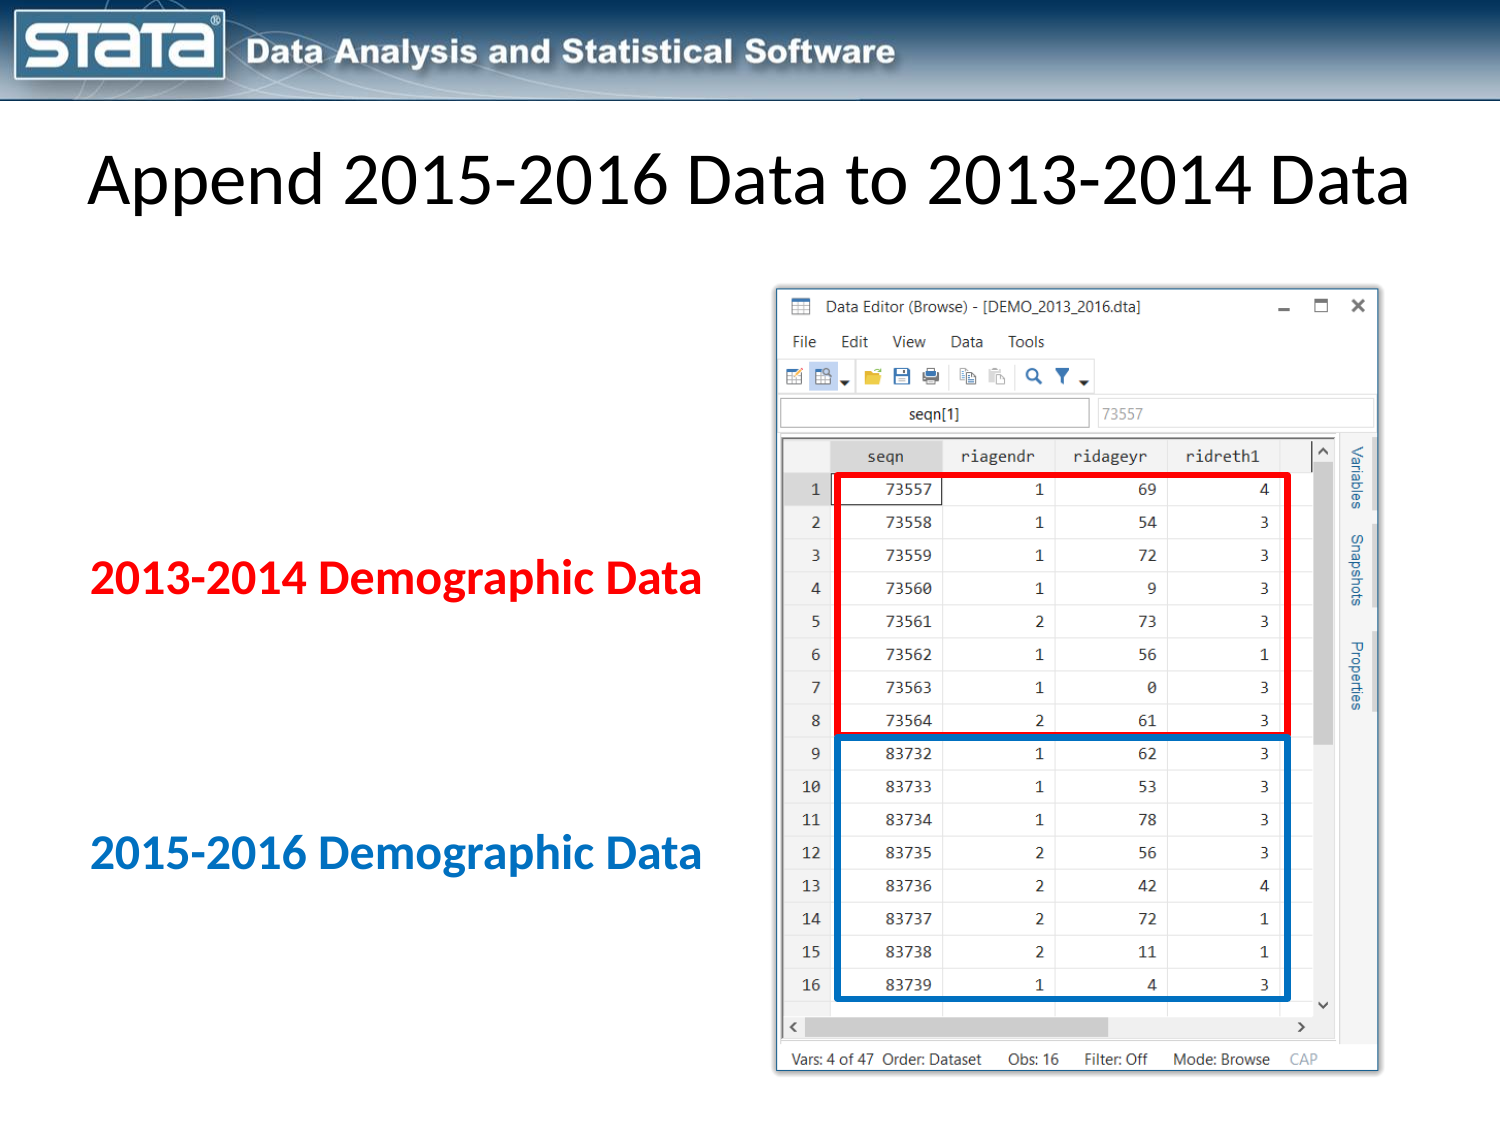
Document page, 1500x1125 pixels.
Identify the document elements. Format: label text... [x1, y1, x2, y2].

picture [737, 246, 1413, 1109]
text_box 2013-2014 Demographic Data [75, 537, 719, 613]
title Append 2015-2016 Data to 2013-2014 Data [0, 99, 1500, 250]
text_box 2015-2016 Demographic Data [75, 812, 719, 888]
picture [0, 0, 1500, 99]
